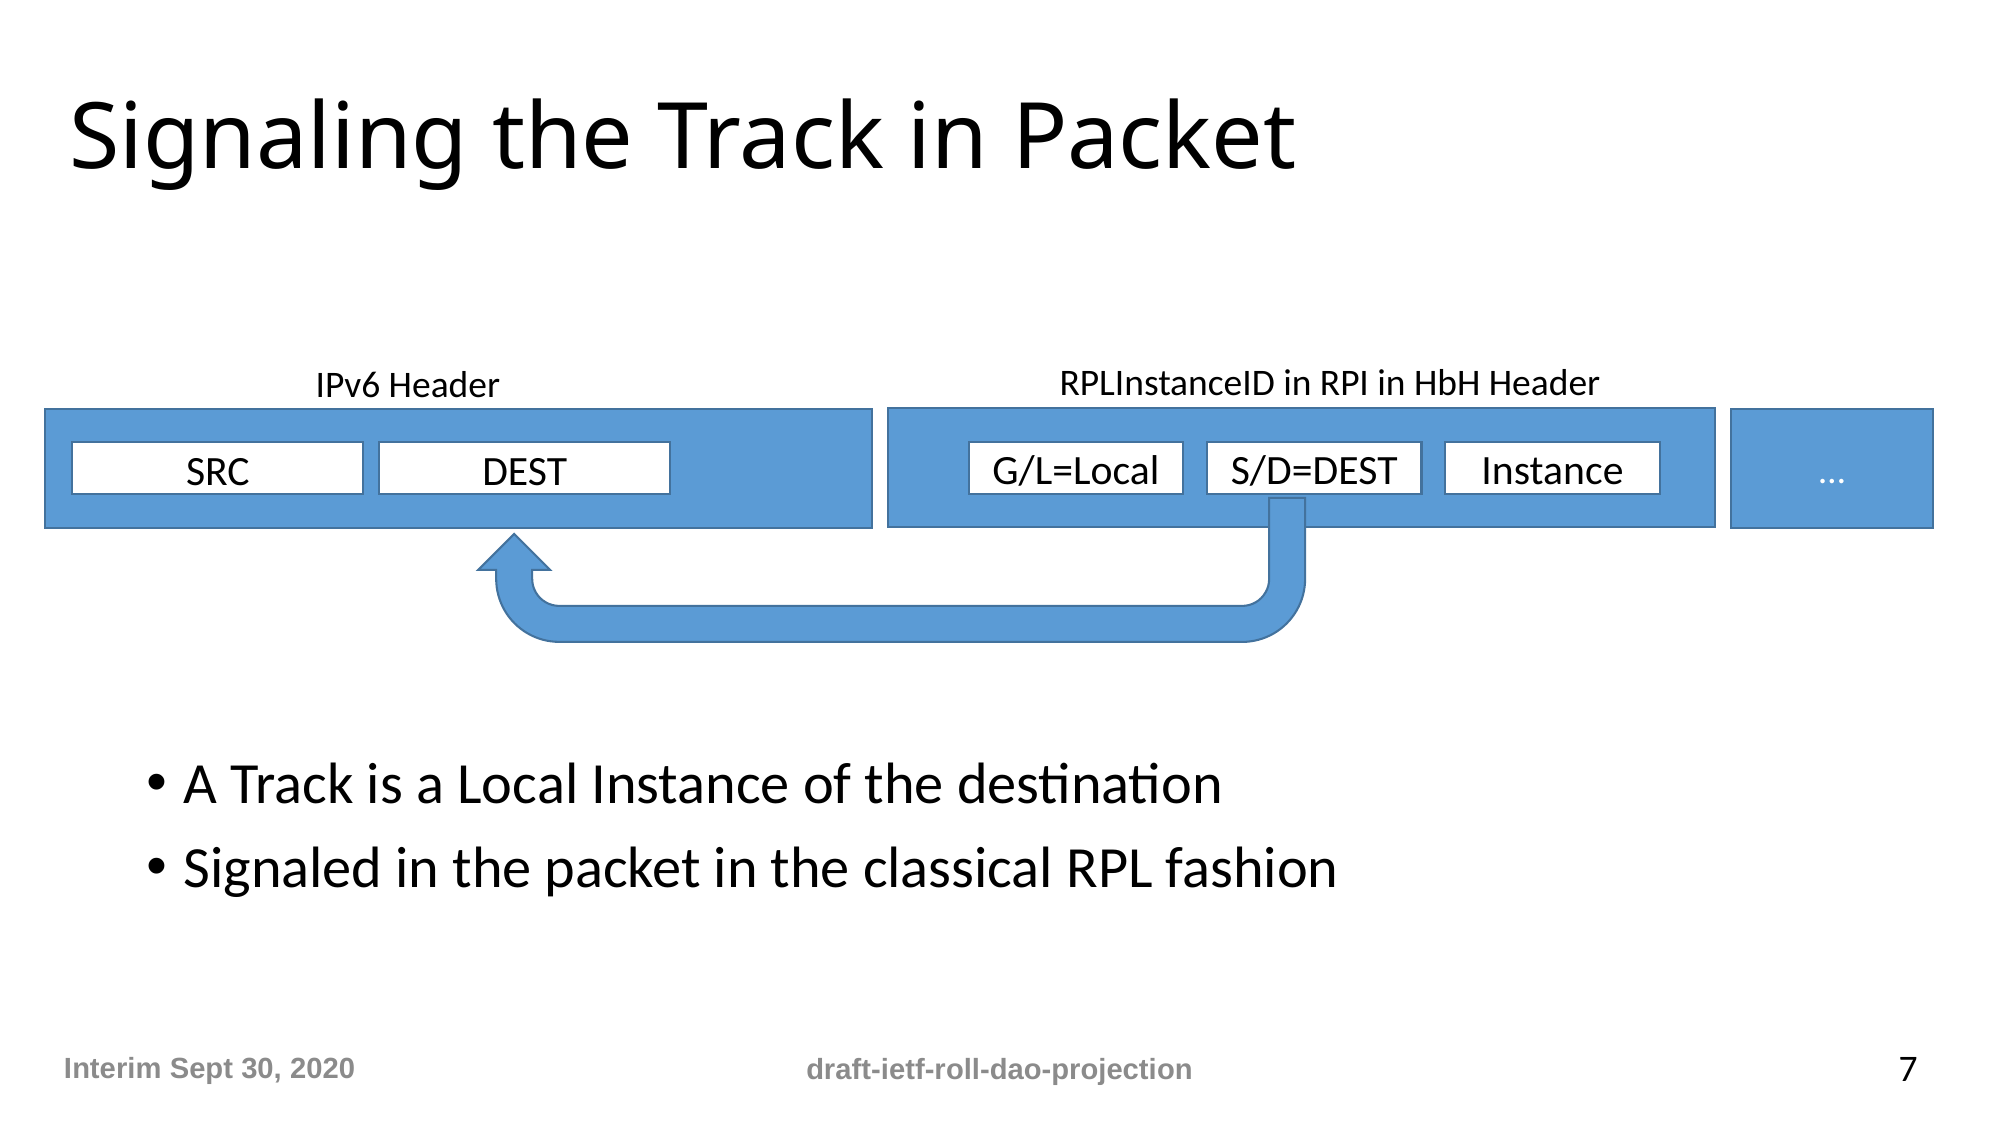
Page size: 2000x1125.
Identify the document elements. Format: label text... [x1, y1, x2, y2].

text_box 7 [1482, 1036, 1933, 1097]
text_box IPv6 Header [300, 352, 537, 413]
text_box Interim Sept 30, 2020 [48, 1036, 724, 1097]
text_box [887, 407, 1716, 528]
text_box DEST [378, 441, 671, 495]
text_box … [1730, 408, 1934, 529]
title Signaling the Track in Packet [54, 30, 1780, 248]
text_box S/D=DEST [1206, 441, 1423, 495]
text_box RPLInstanceID in RPI in HbH Header [1044, 350, 1799, 411]
text_box Instance [1444, 441, 1661, 495]
text_box G/L=Local [968, 441, 1184, 495]
text_box SRC [71, 441, 364, 495]
text_box [44, 408, 873, 529]
text_box [475, 496, 1307, 643]
list A Track is a Local Instance of the destination Signaled in the packet in the classical RPL fashion [131, 745, 1539, 969]
text_box draft-ietf-roll-dao-projection [662, 1038, 1338, 1098]
